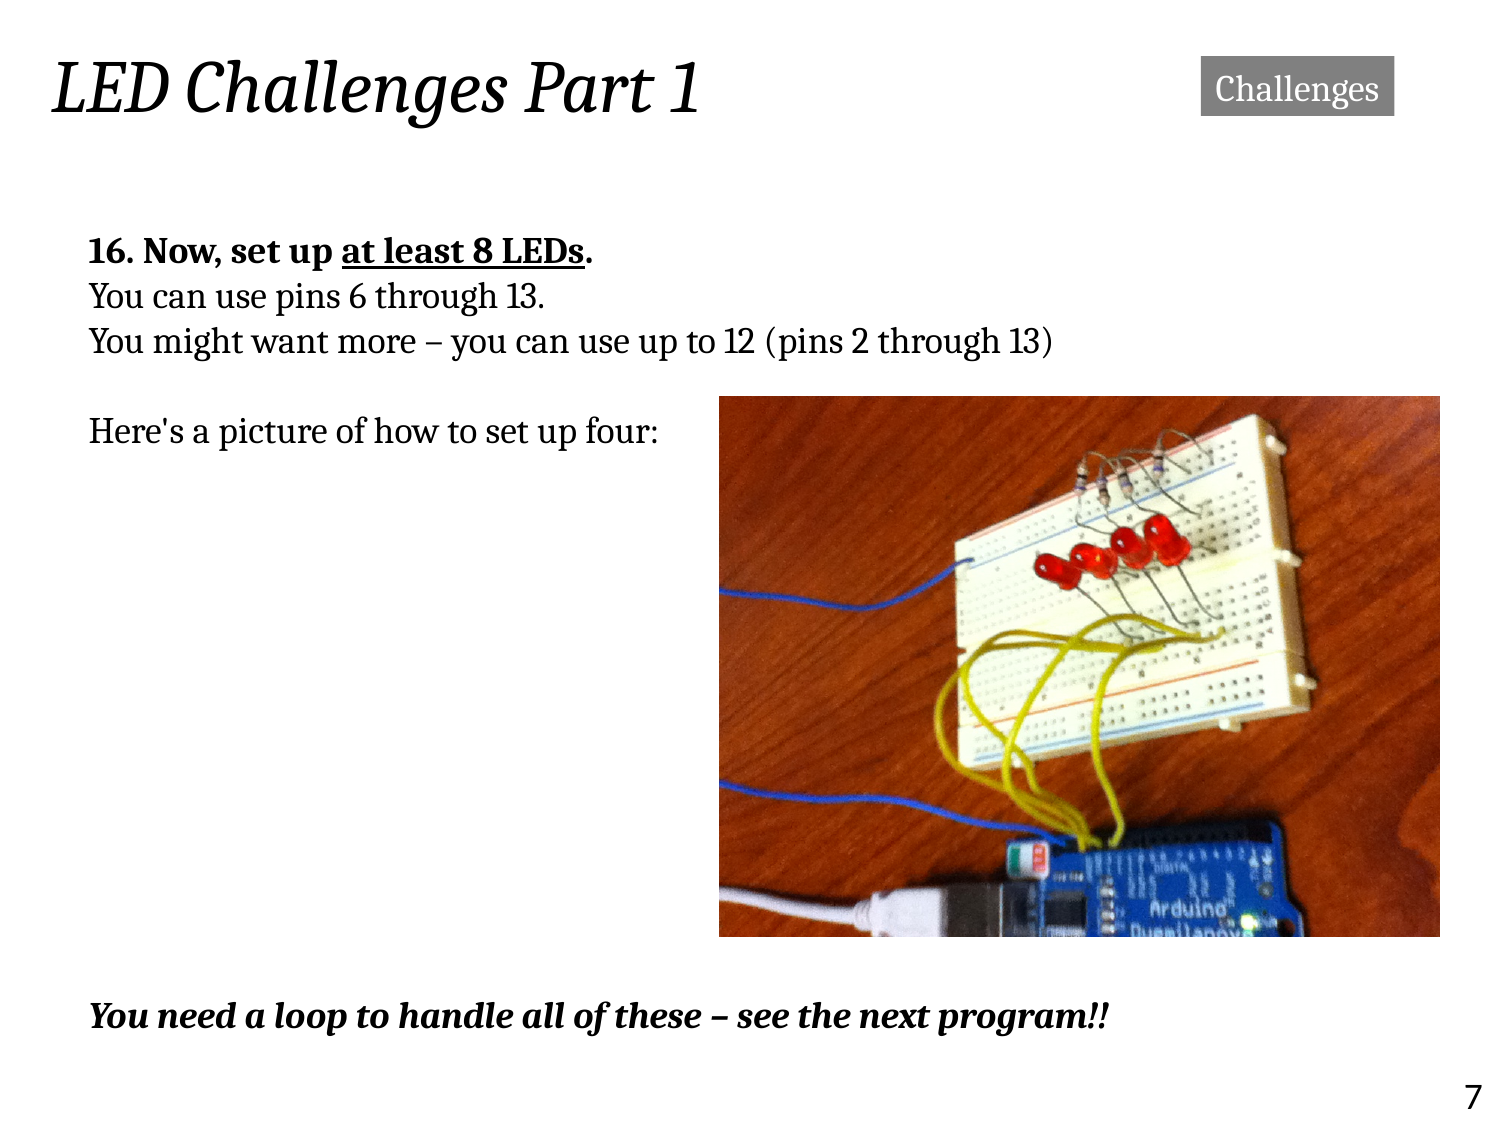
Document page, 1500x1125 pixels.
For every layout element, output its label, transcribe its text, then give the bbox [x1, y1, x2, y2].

text_box LED Challenges Part 1 [36, 30, 1026, 136]
text_box 16. Now, set up at least 8 LEDs. You can use pins 6 through 13. You might want more – you can use up to 12 (pins 2 through 13) Here's a picture of how to set up four: You need a loop to handle all of these – see the next program!! [73, 218, 1348, 1044]
picture [718, 396, 1440, 937]
text_box 7 [1449, 1064, 1500, 1125]
text_box Challenges [1200, 56, 1395, 116]
